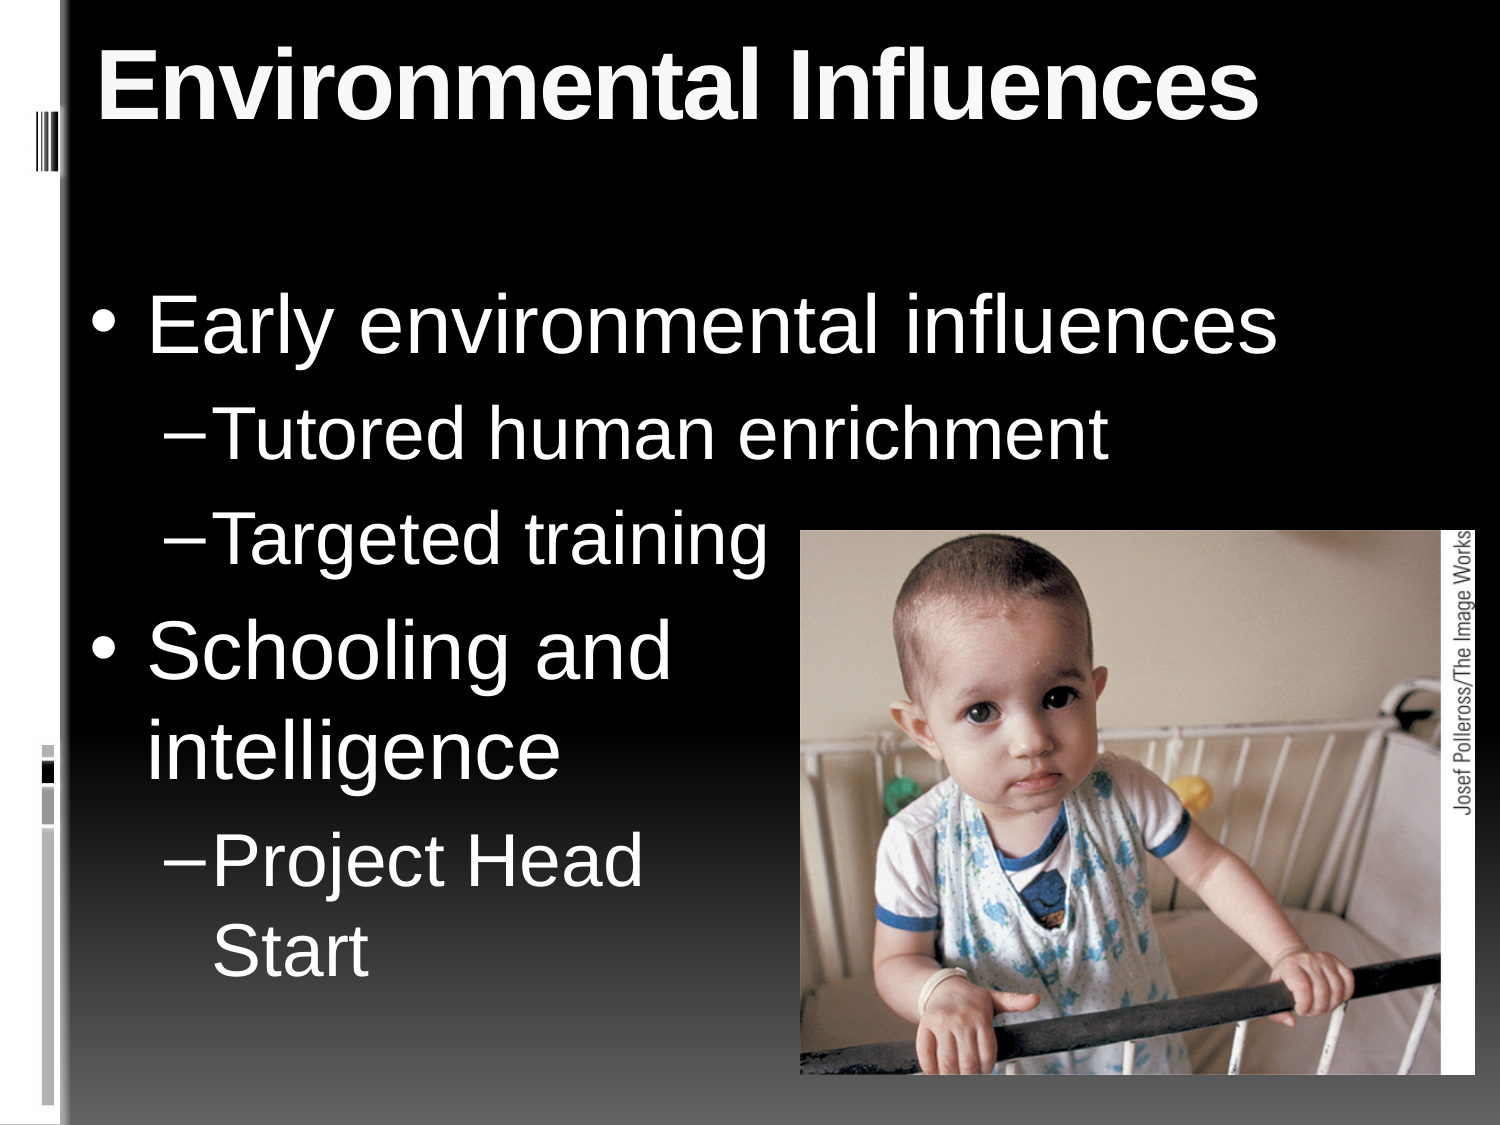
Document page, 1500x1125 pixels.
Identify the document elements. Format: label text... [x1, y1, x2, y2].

picture [799, 530, 1476, 1076]
title Environmental Influences [80, 12, 1500, 280]
text_box Early environmental influences Tutored human enrichment Targeted training Schooling and intelligence Project Head Start [74, 262, 1425, 1005]
